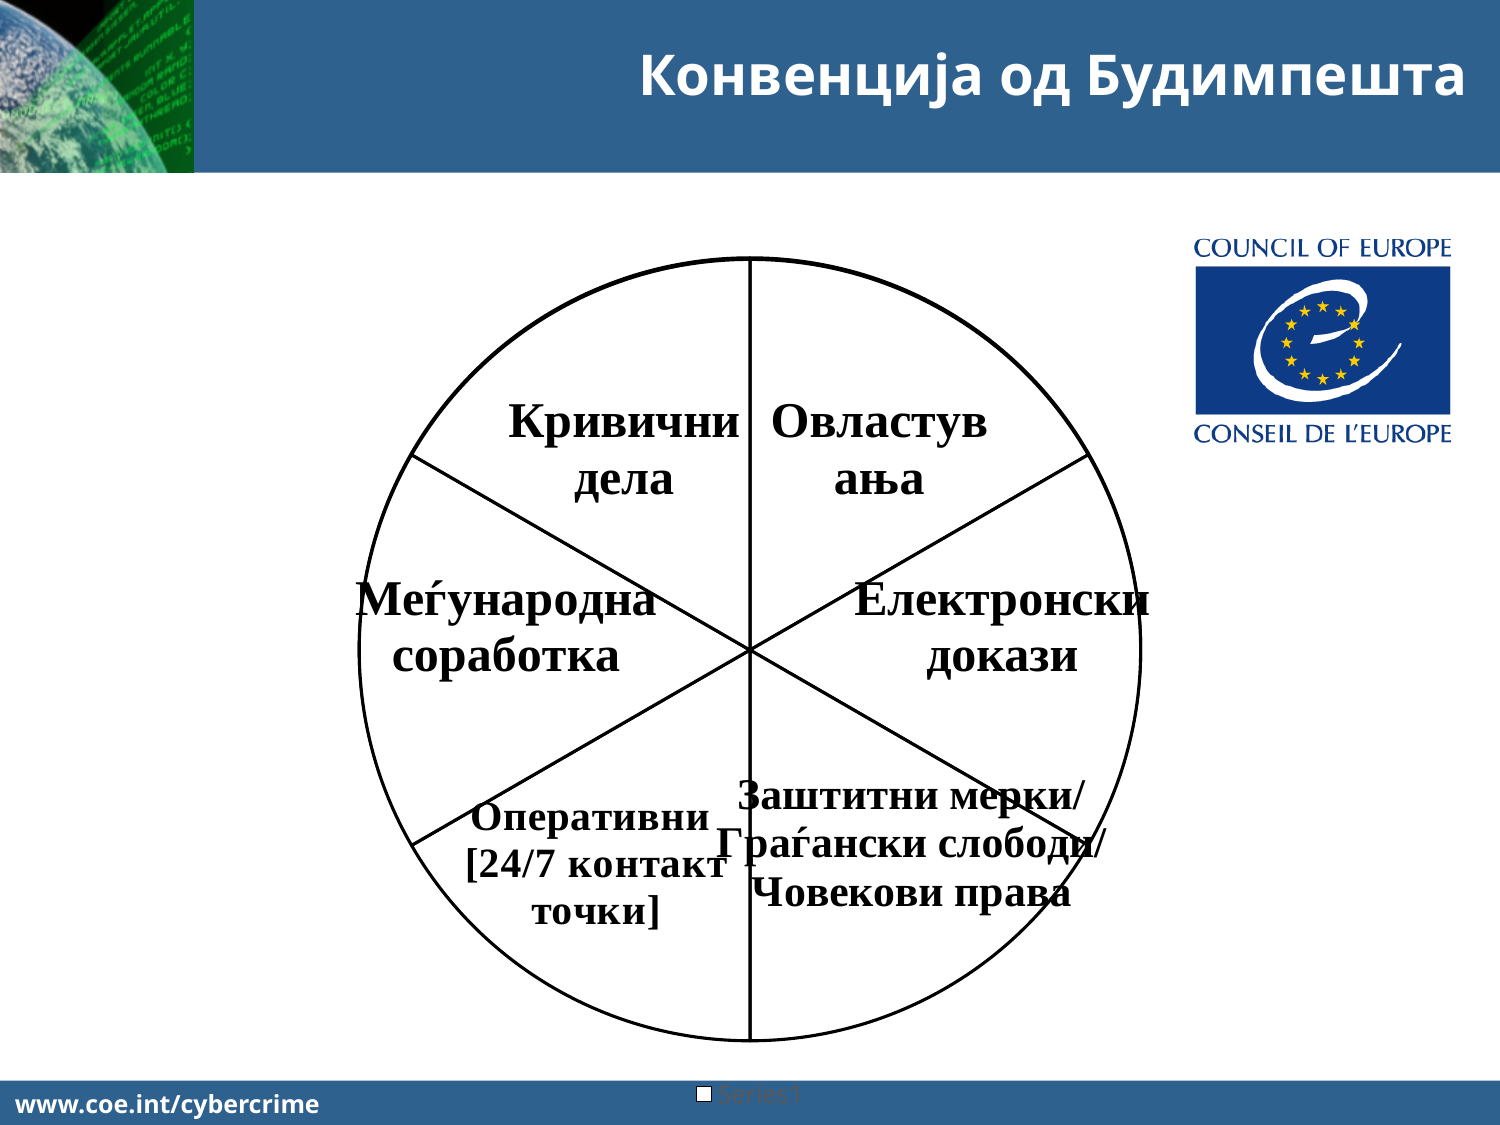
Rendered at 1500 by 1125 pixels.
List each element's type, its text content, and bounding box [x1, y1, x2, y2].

picture [0, 0, 194, 135]
text_box Конвенција од Будимпешта [230, 31, 1483, 114]
chart [0, 133, 1500, 1118]
text_box [198, 0, 1500, 132]
picture [1162, 211, 1482, 467]
